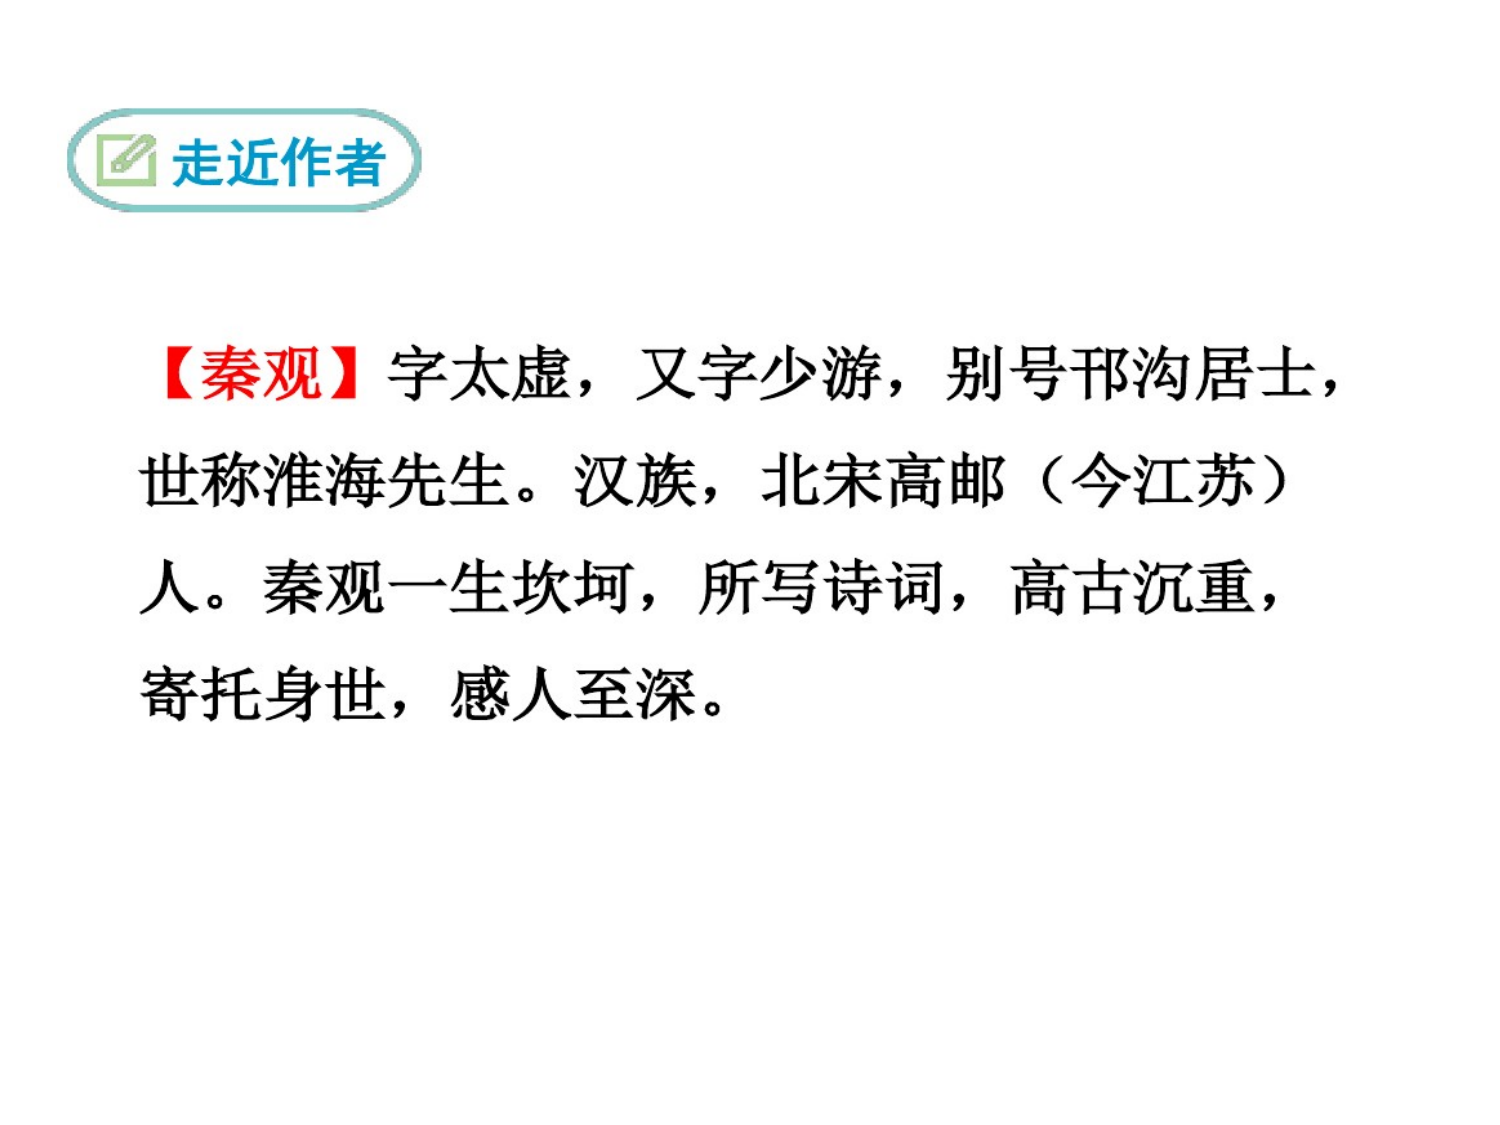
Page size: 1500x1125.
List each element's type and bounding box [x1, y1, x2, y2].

list [57, 49, 1449, 1052]
